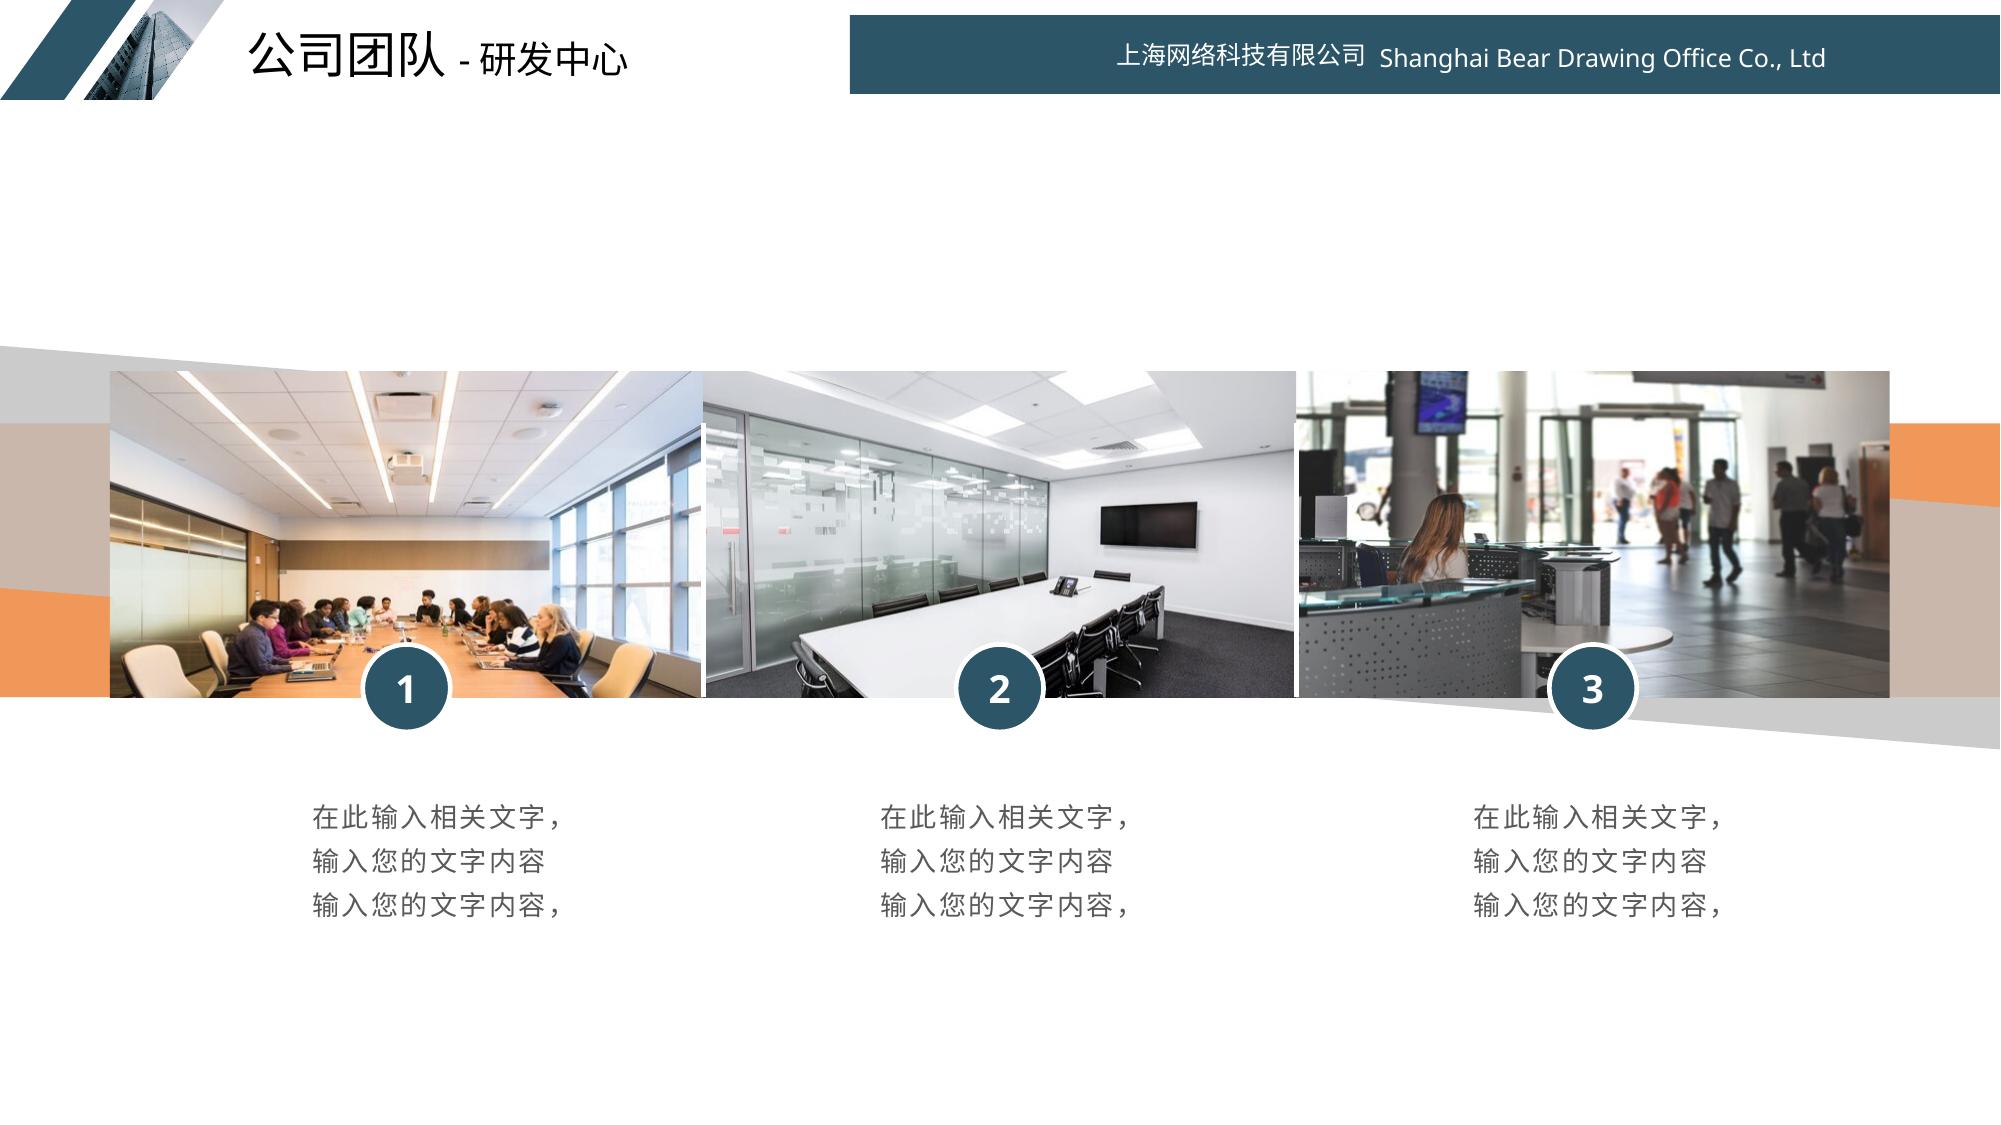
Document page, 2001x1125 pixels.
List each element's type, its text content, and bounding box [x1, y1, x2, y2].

text_box [109, 370, 702, 698]
text_box [702, 370, 1295, 698]
text_box [0, 345, 301, 597]
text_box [900, 15, 2000, 94]
text_box 在此输入相关文字，输入您的文字内容输入您的文字内容， [297, 782, 566, 971]
text_box [0, 589, 109, 698]
text_box 1 [361, 643, 452, 733]
text_box 2 [955, 643, 1045, 733]
text_box 3 [1548, 643, 1638, 733]
text_box [1362, 698, 1555, 714]
text_box [1891, 423, 2000, 507]
text_box 在此输入相关文字，输入您的文字内容输入您的文字内容， [1459, 782, 1728, 971]
text_box [1295, 370, 1891, 698]
text_box [1626, 498, 2000, 750]
text_box 在此输入相关文字，输入您的文字内容输入您的文字内容， [865, 782, 1134, 971]
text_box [0, 0, 900, 100]
